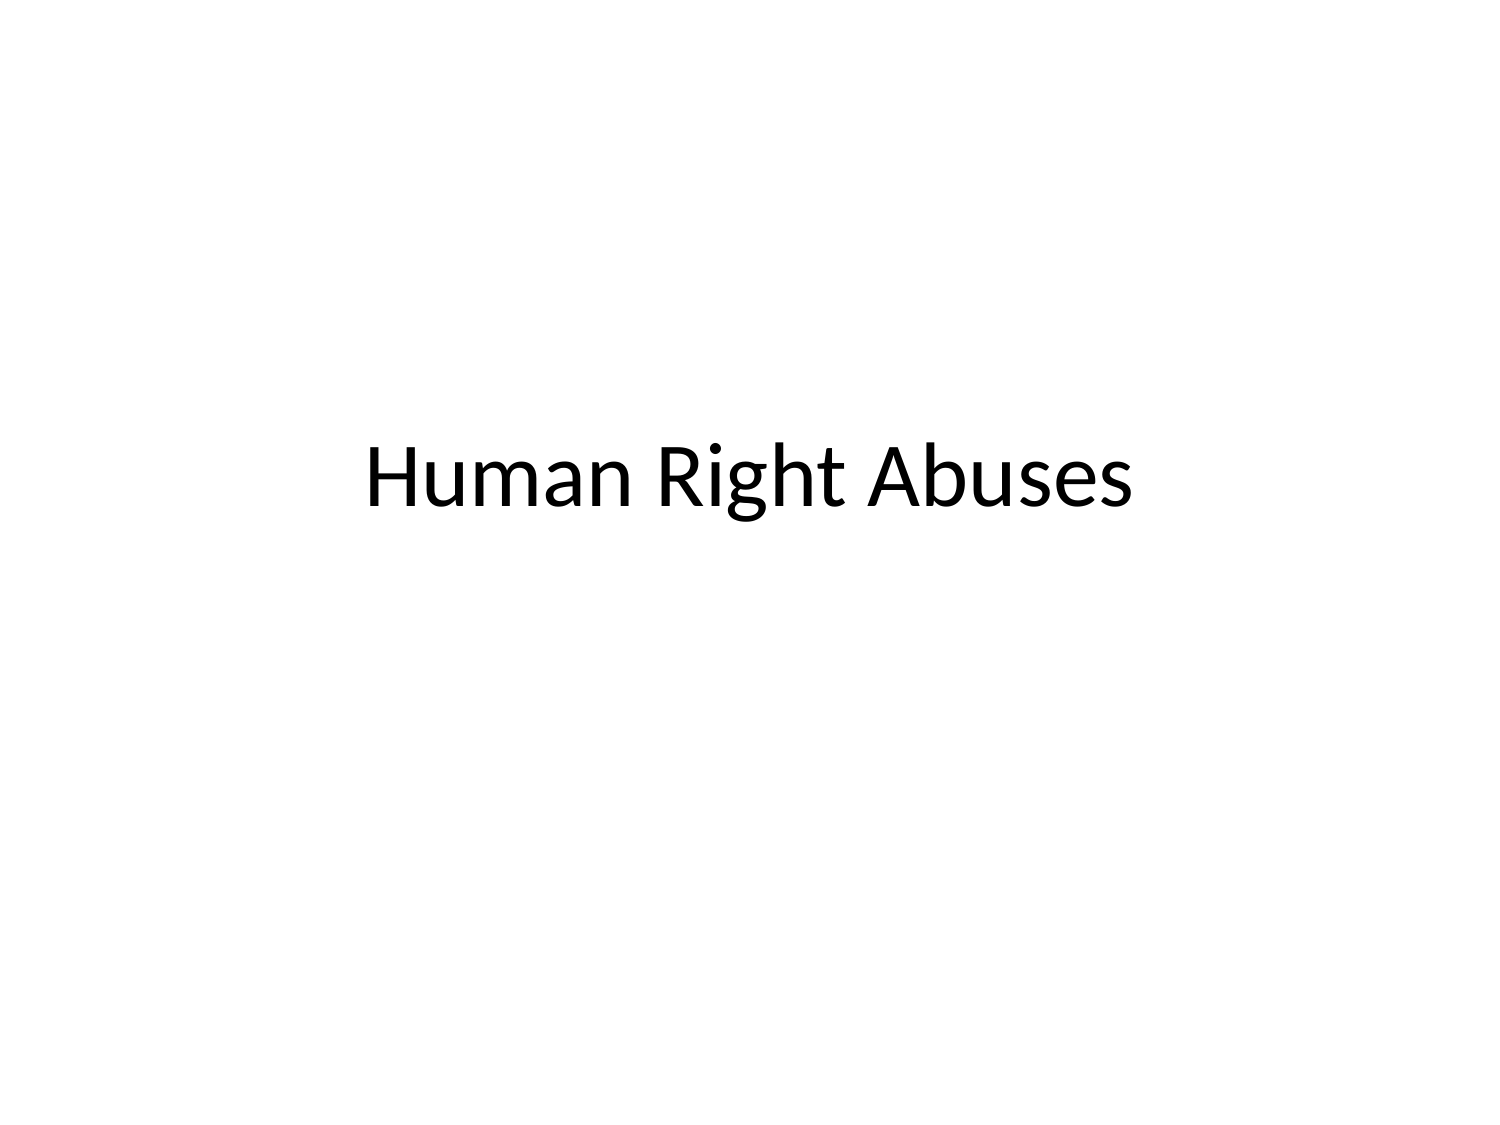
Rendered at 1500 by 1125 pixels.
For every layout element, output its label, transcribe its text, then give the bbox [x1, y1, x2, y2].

title Human Right Abuses [112, 349, 1388, 591]
